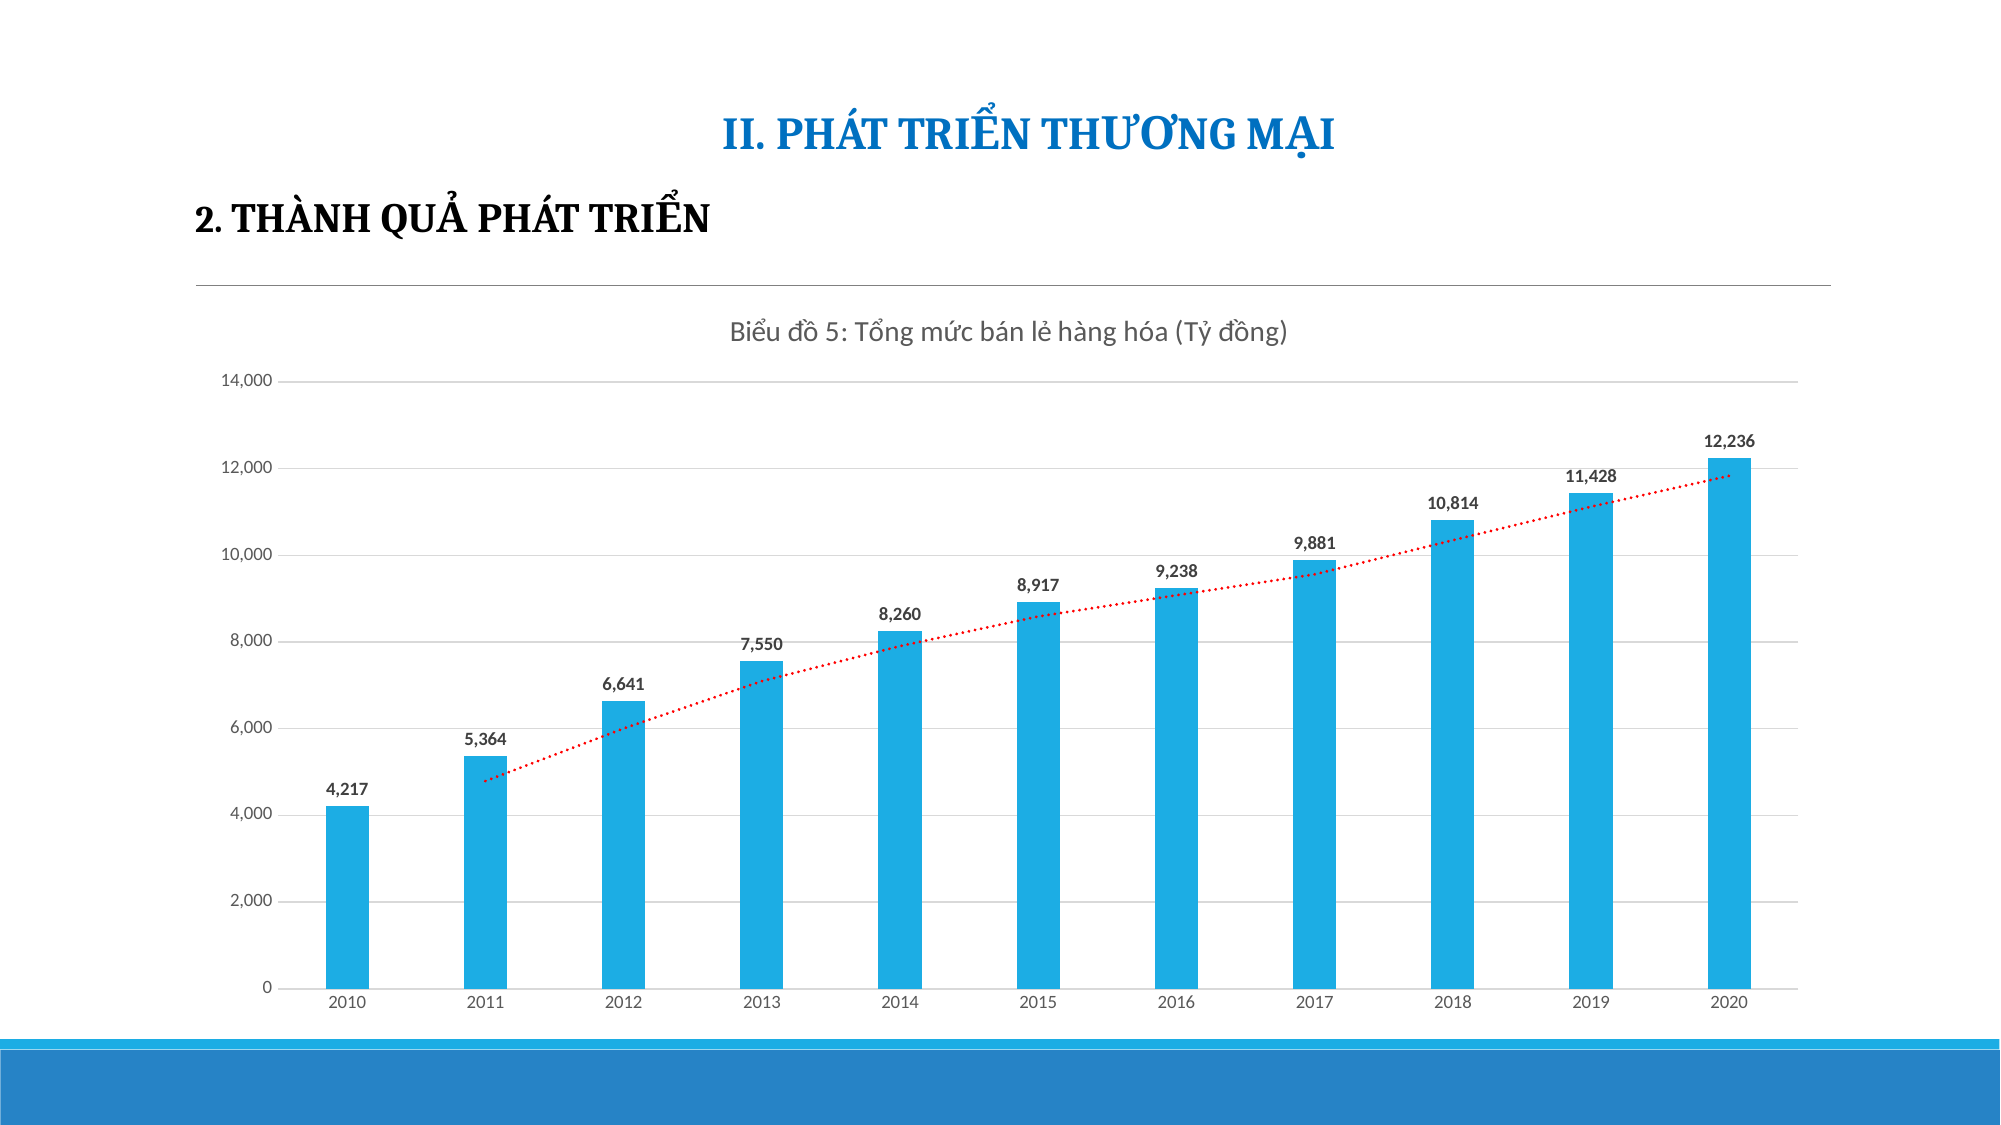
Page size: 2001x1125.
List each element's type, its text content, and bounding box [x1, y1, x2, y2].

chart [187, 287, 1832, 1029]
text_box 2. THÀNH QUẢ PHÁT TRIỂN [180, 183, 727, 249]
text_box II. PHÁT TRIỂN THƯƠNG MẠI [707, 96, 1352, 167]
